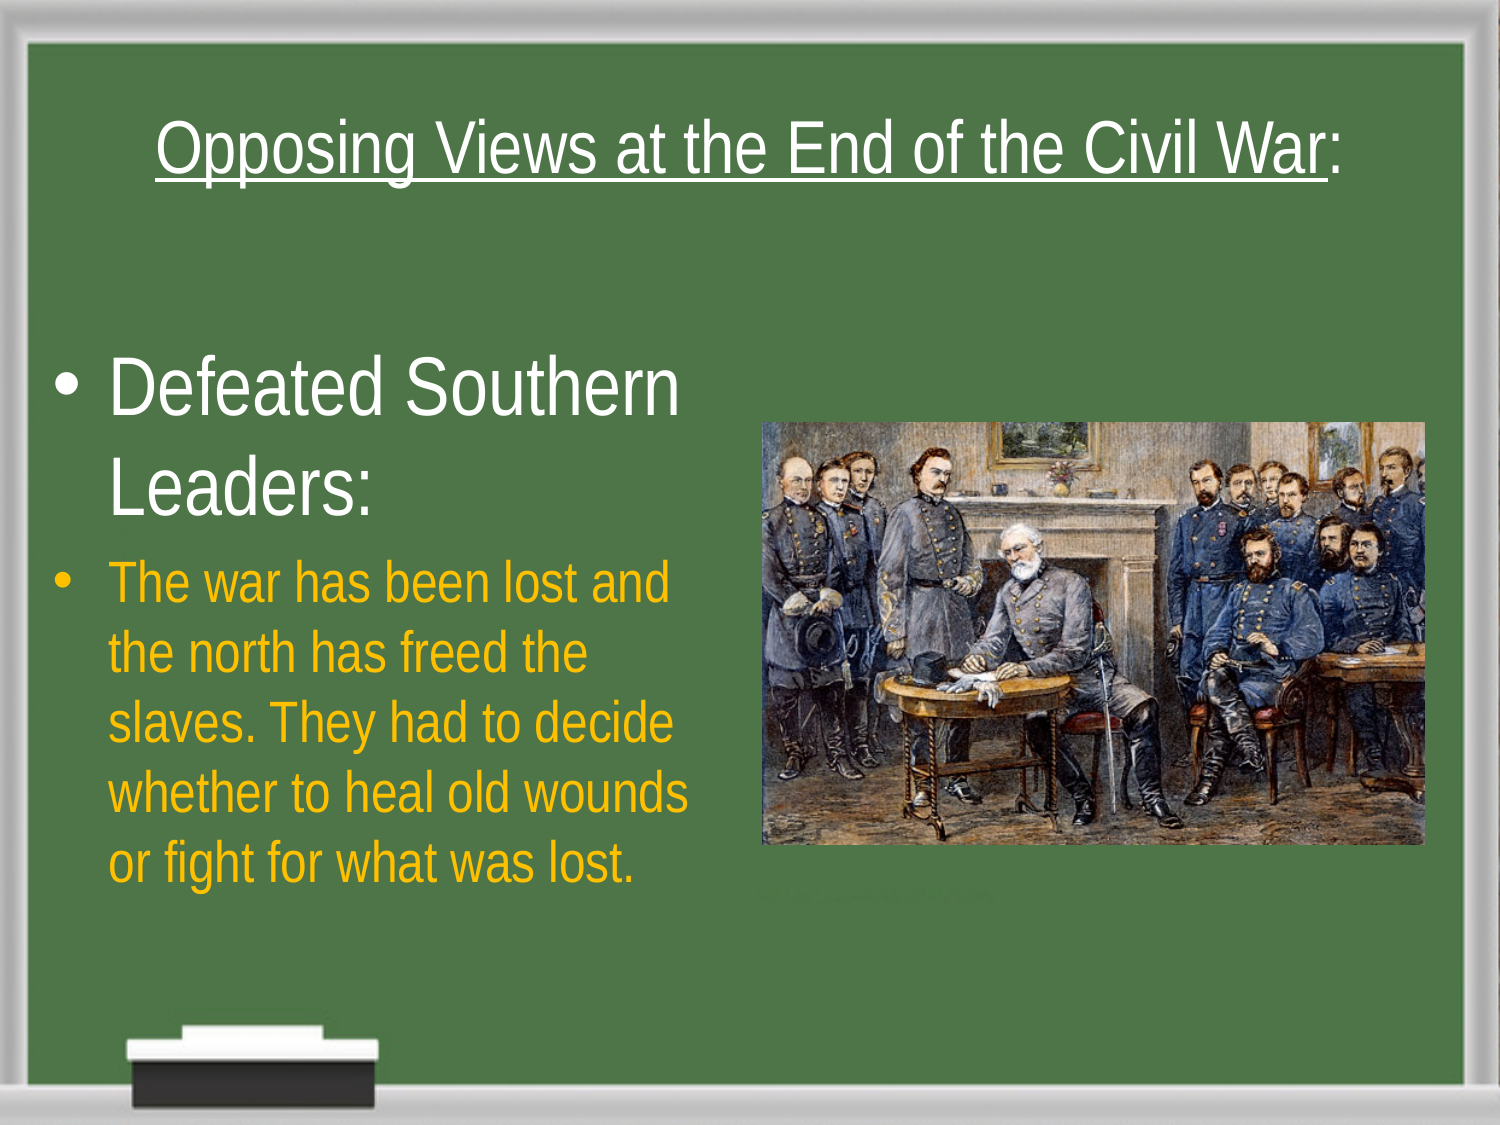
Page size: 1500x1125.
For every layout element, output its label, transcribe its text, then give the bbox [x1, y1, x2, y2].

list Defeated Southern Leaders: The war has been lost and the north has freed the slaves. They had to decide whether to heal old wounds or fight for what was lost. [37, 324, 713, 1068]
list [762, 422, 1426, 845]
title Opposing Views at the End of the Civil War: [74, 49, 1426, 238]
picture [0, 0, 1500, 1125]
